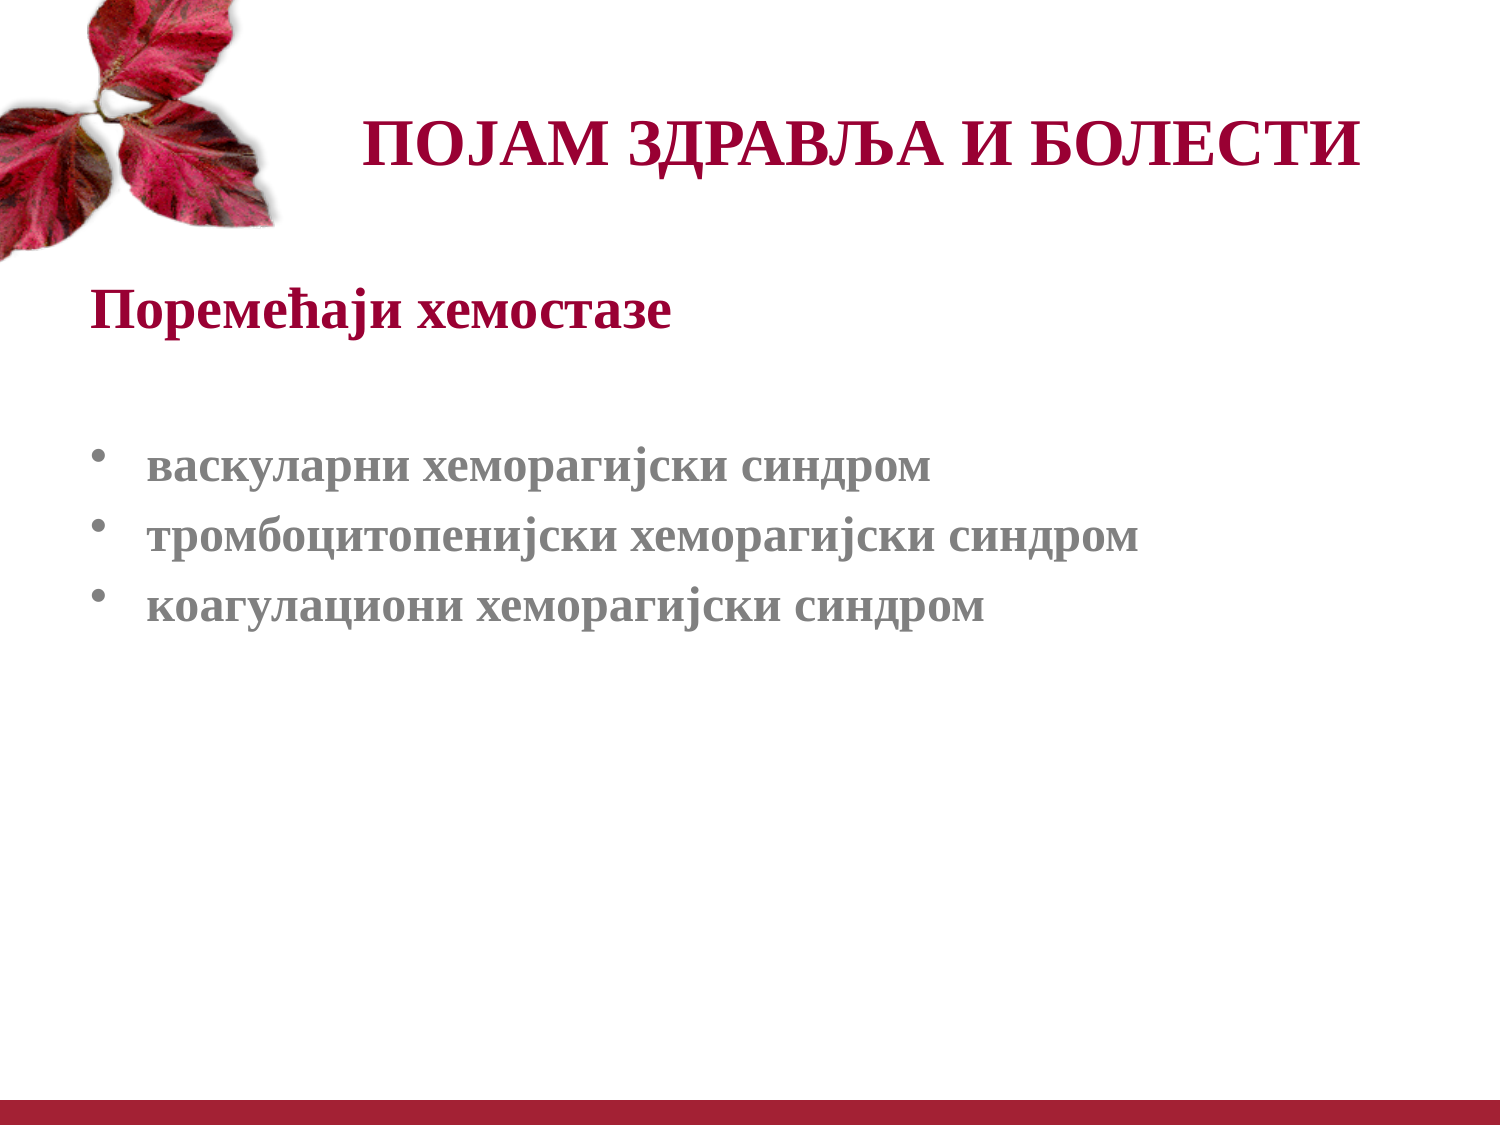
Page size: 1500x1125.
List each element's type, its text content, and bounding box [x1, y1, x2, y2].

picture [0, 0, 295, 273]
title ПОЈАМ ЗДРАВЉА И БОЛЕСТИ [289, 44, 1436, 233]
list Поремећаји хемостазе васкуларни хеморагијски синдром тромбоцитопенијски хеморагијски синдром коагулациони хеморагијски синдром [74, 262, 1426, 1006]
